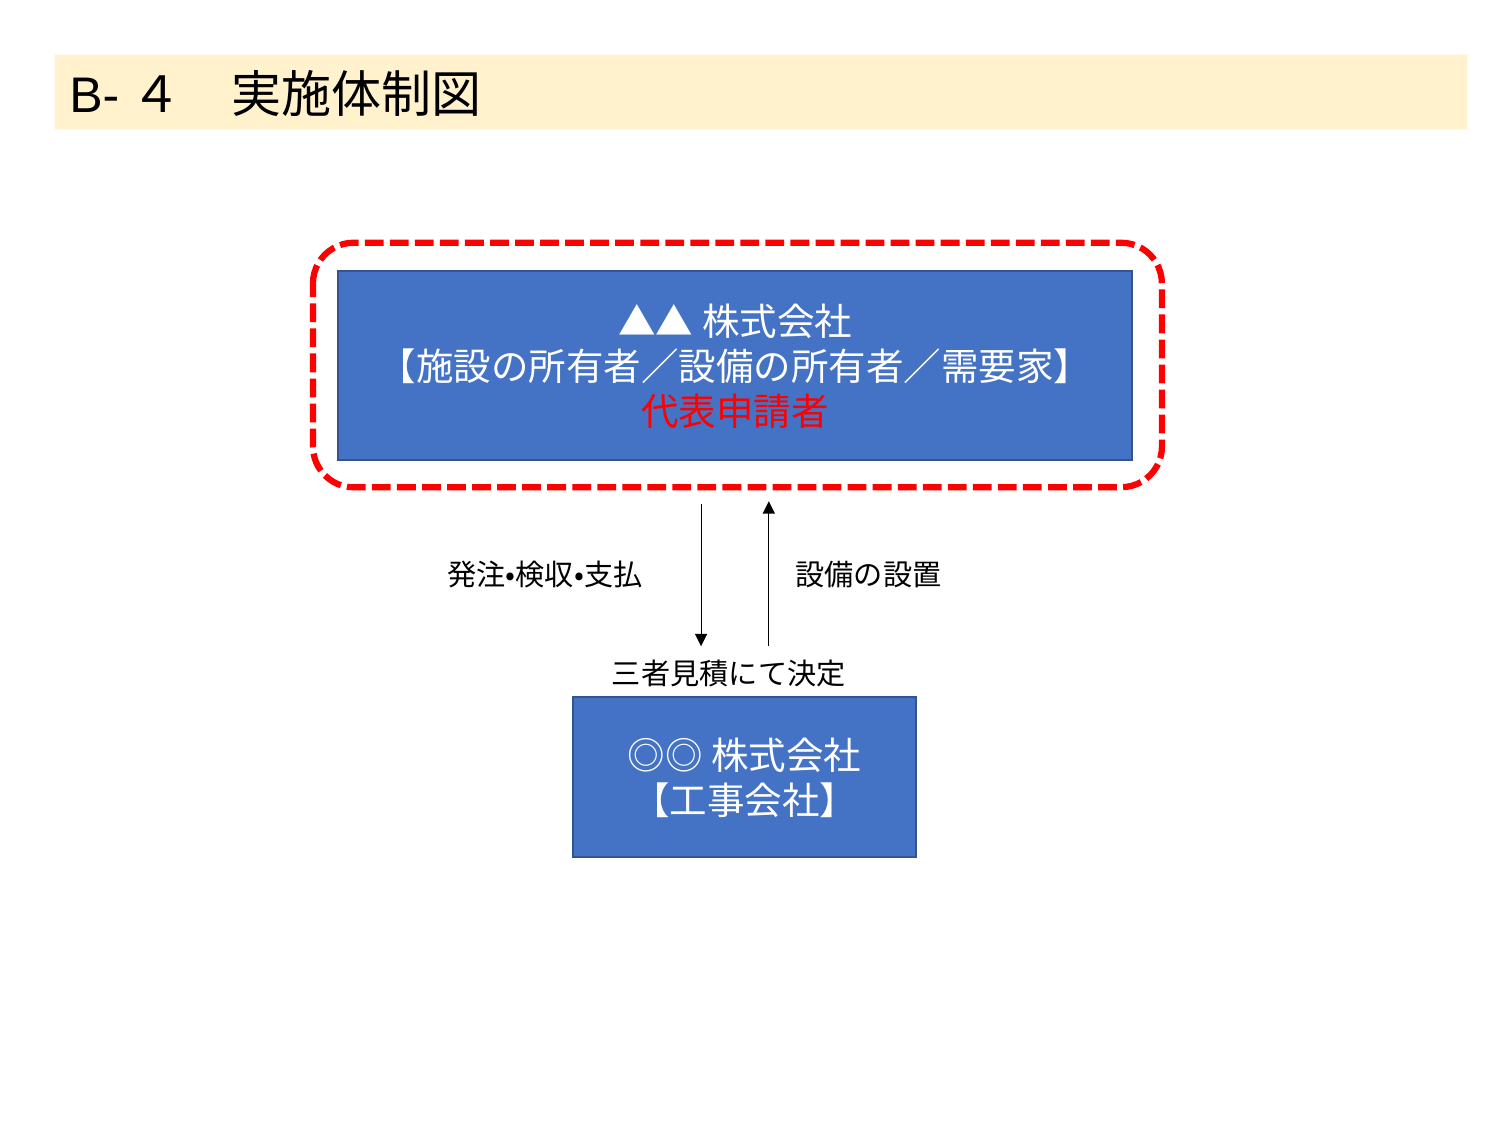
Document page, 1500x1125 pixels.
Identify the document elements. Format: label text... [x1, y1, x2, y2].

text_box B-４ 実施体制図 [54, 54, 1468, 130]
text_box 三者見積にて決定 [597, 647, 878, 698]
text_box [311, 241, 1164, 489]
text_box 発注・検収・支払 [432, 548, 700, 599]
text_box 設備の設置 [780, 548, 1317, 599]
text_box 発注・検収・支払 [702, 548, 713, 599]
text_box ◎◎株式会社 【工事会社】 [572, 696, 917, 858]
